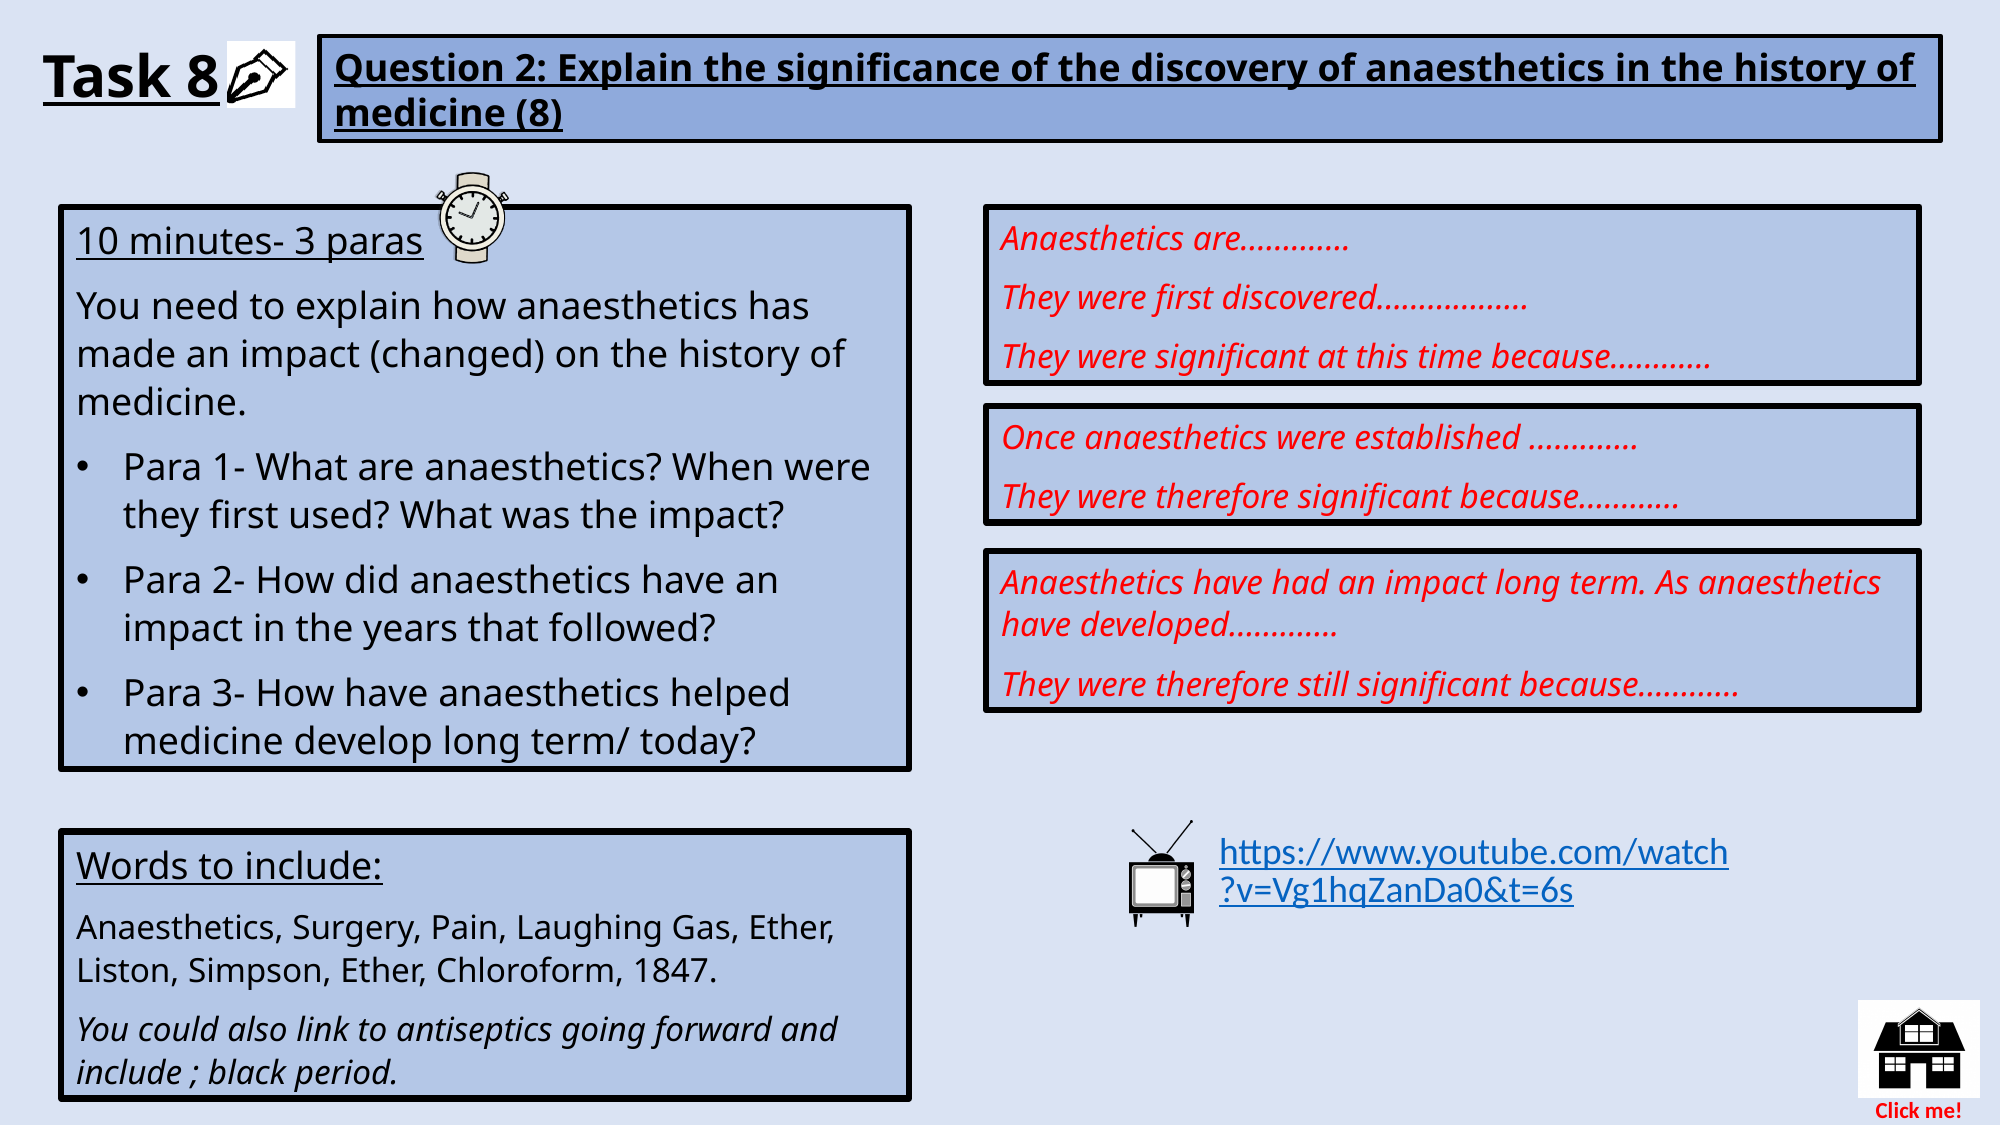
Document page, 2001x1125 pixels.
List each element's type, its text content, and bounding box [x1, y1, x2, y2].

picture [1129, 820, 1195, 927]
text_box https://www.youtube.com/watch?v=Vg1hqZanDa0&t=6s [1204, 820, 1748, 880]
text_box Question 2: Explain the significance of the discovery of anaesthetics in the history of medicine (8) [319, 36, 1941, 141]
text_box Words to include: Anaesthetics, Surgery, Pain, Laughing Gas, Ether, Liston, Simpson, Ether, Chloroform, 1847. You could also link to antiseptics going forward and include ; black period. [61, 831, 909, 1099]
text_box Task 8 [27, 31, 495, 117]
text_box 10 minutes- 3 paras You need to explain how anaesthetics has made an impact (changed) on the history of medicine. Para 1- What are anaesthetics? When were they first used? What was the impact? Para 2- How did anaesthetics have an impact in the years that followed? Para 3- How have anaesthetics helped medicine develop long term/ today? [61, 206, 909, 770]
picture [408, 157, 534, 283]
text_box Anaesthetics are…………. They were first discovered……………… They were significant at this time because………… [986, 206, 1920, 383]
picture [227, 41, 296, 108]
picture [1858, 1000, 1980, 1098]
text_box Anaesthetics have had an impact long term. As anaesthetics have developed…………. They were therefore still significant because………… [986, 550, 1920, 711]
text_box Click me! [1858, 1098, 1980, 1125]
text_box Once anaesthetics were established …………. They were therefore significant because………… [986, 405, 1920, 523]
